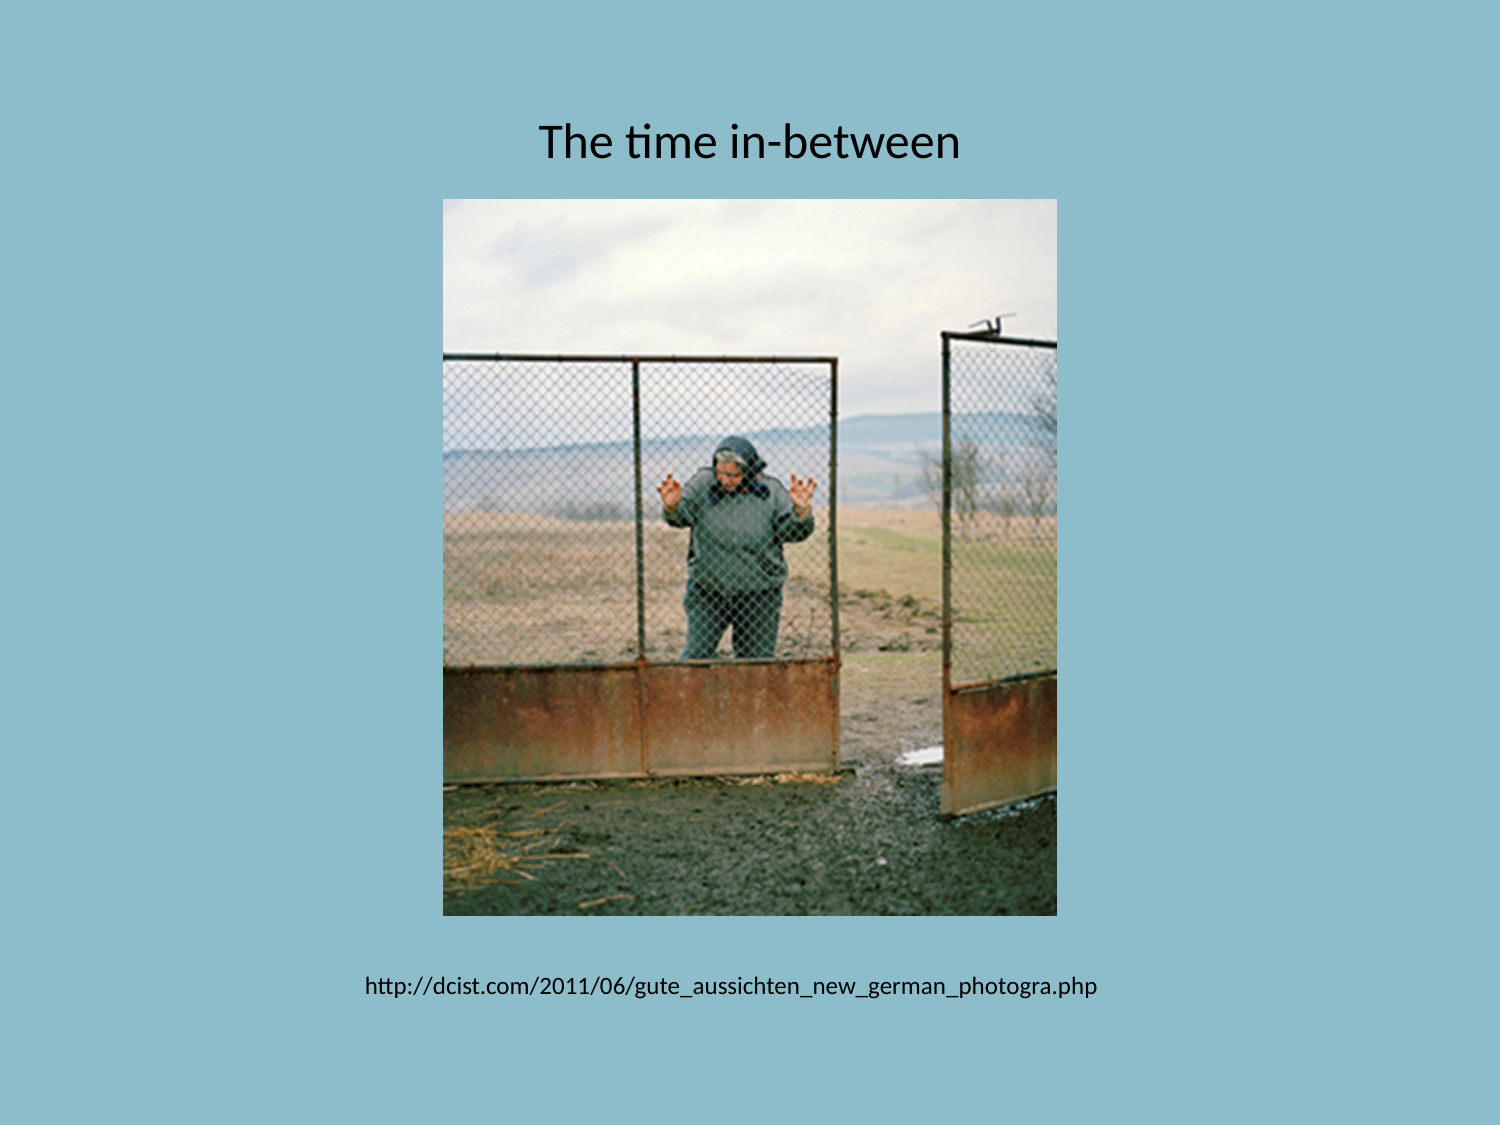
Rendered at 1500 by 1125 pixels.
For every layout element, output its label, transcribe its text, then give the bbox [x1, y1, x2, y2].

text_box http://dcist.com/2011/06/gute_aussichten_new_german_photogra.php [350, 962, 1150, 1008]
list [443, 199, 1057, 917]
title The time in-between [74, 44, 1426, 233]
